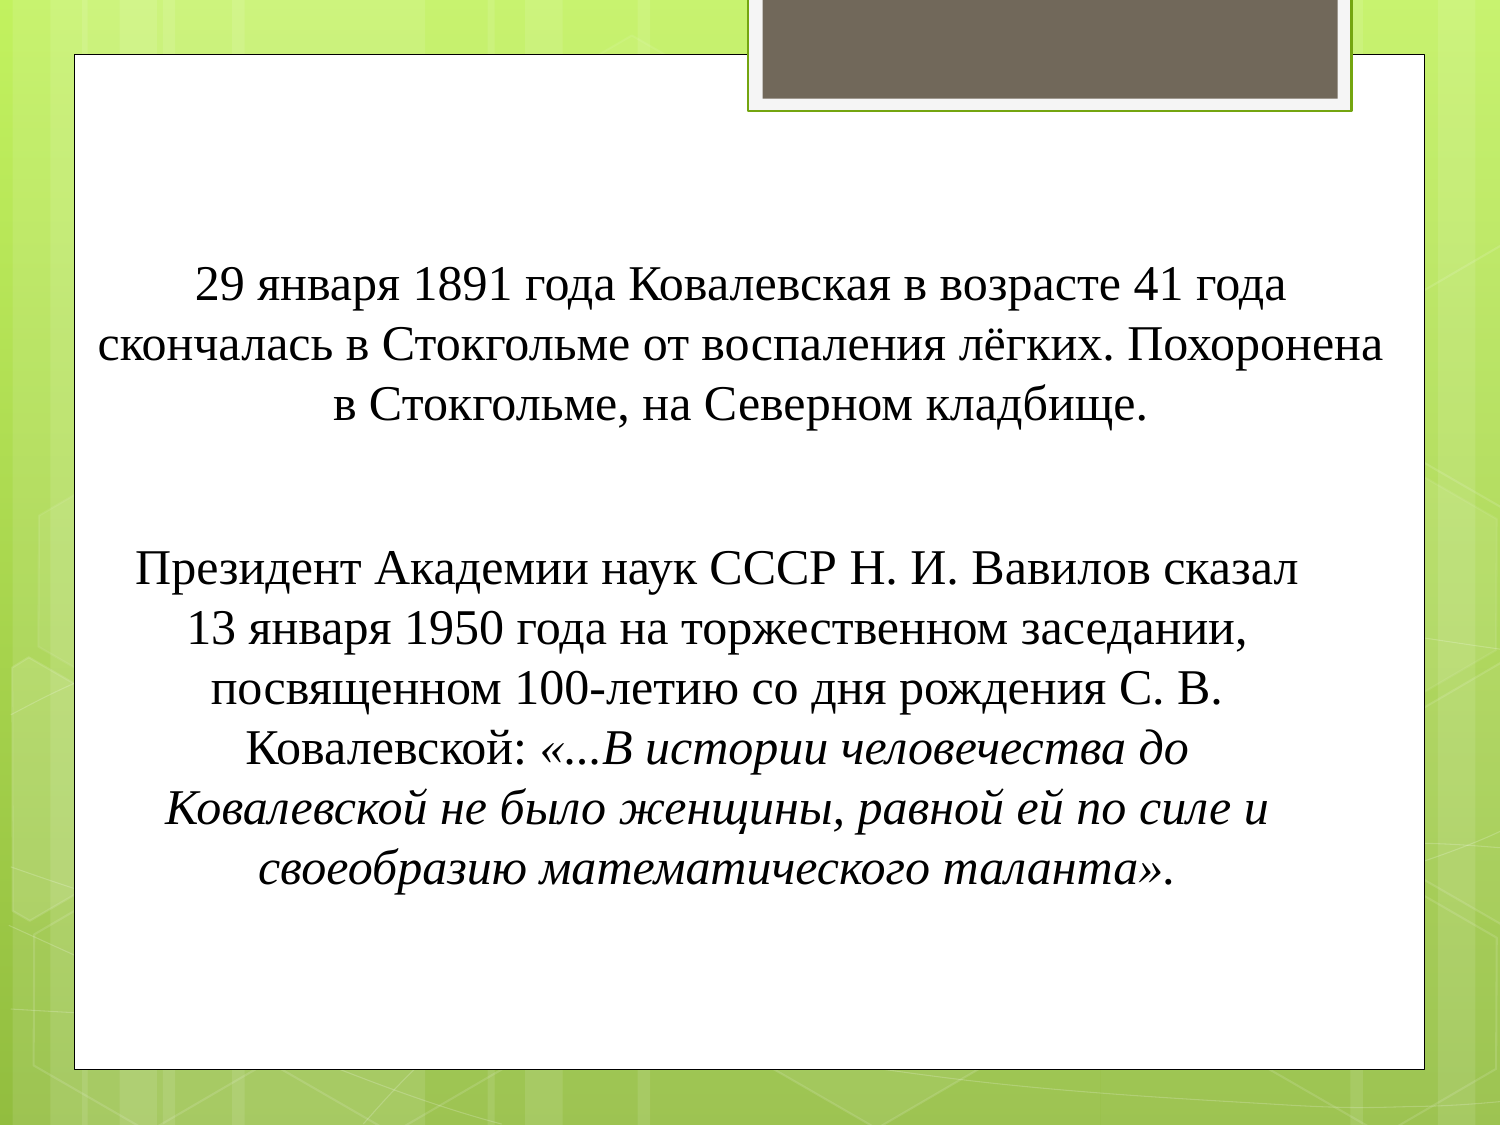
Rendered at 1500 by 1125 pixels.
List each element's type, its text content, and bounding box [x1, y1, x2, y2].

text_box Президент Академии наук СССР Н. И. Вавилов сказал 13 января 1950 года на торжественном заседании, посвященном 100-летию со дня рождения С. В. Ковалевской: «...В истории человечества до Ковалевской не было женщины, равной ей по силе и своеобразию математического таланта». [117, 527, 1317, 902]
text_box 29 января 1891 года Ковалевская в возрасте 41 года скончалась в Стокгольме от воспаления лёгких. Похоронена в Стокгольме, на Северном кладбище. [81, 243, 1400, 439]
